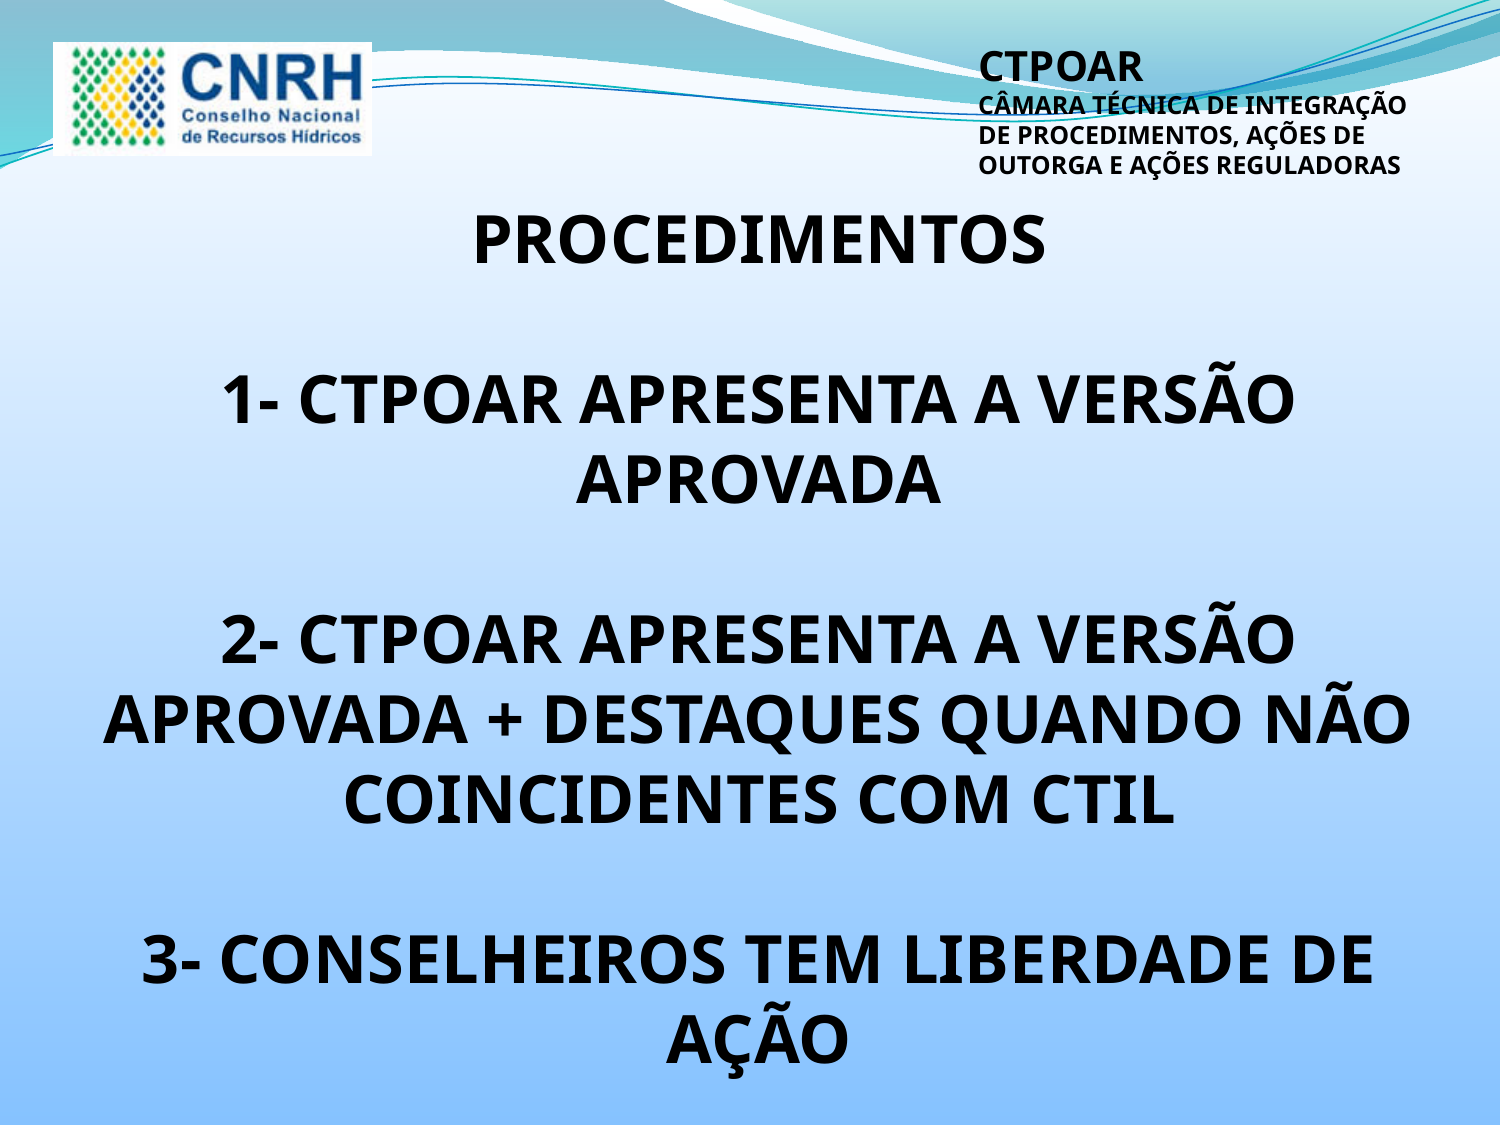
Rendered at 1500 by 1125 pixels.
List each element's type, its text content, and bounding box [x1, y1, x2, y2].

text_box PROCEDIMENTOS 1- CTPOAR APRESENTA A VERSÃO APROVADA 2- CTPOAR APRESENTA A VERSÃO APROVADA + DESTAQUES QUANDO NÃO COINCIDENTES COM CTIL 3- CONSELHEIROS TEM LIBERDADE DE AÇÃO [53, 189, 1466, 1084]
picture [52, 42, 373, 156]
text_box CTPOAR CÂMARA TÉCNICA DE INTEGRAÇÃO DE PROCEDIMENTOS, AÇÕES DE OUTORGA E AÇÕES REGULADORAS [963, 31, 1430, 187]
